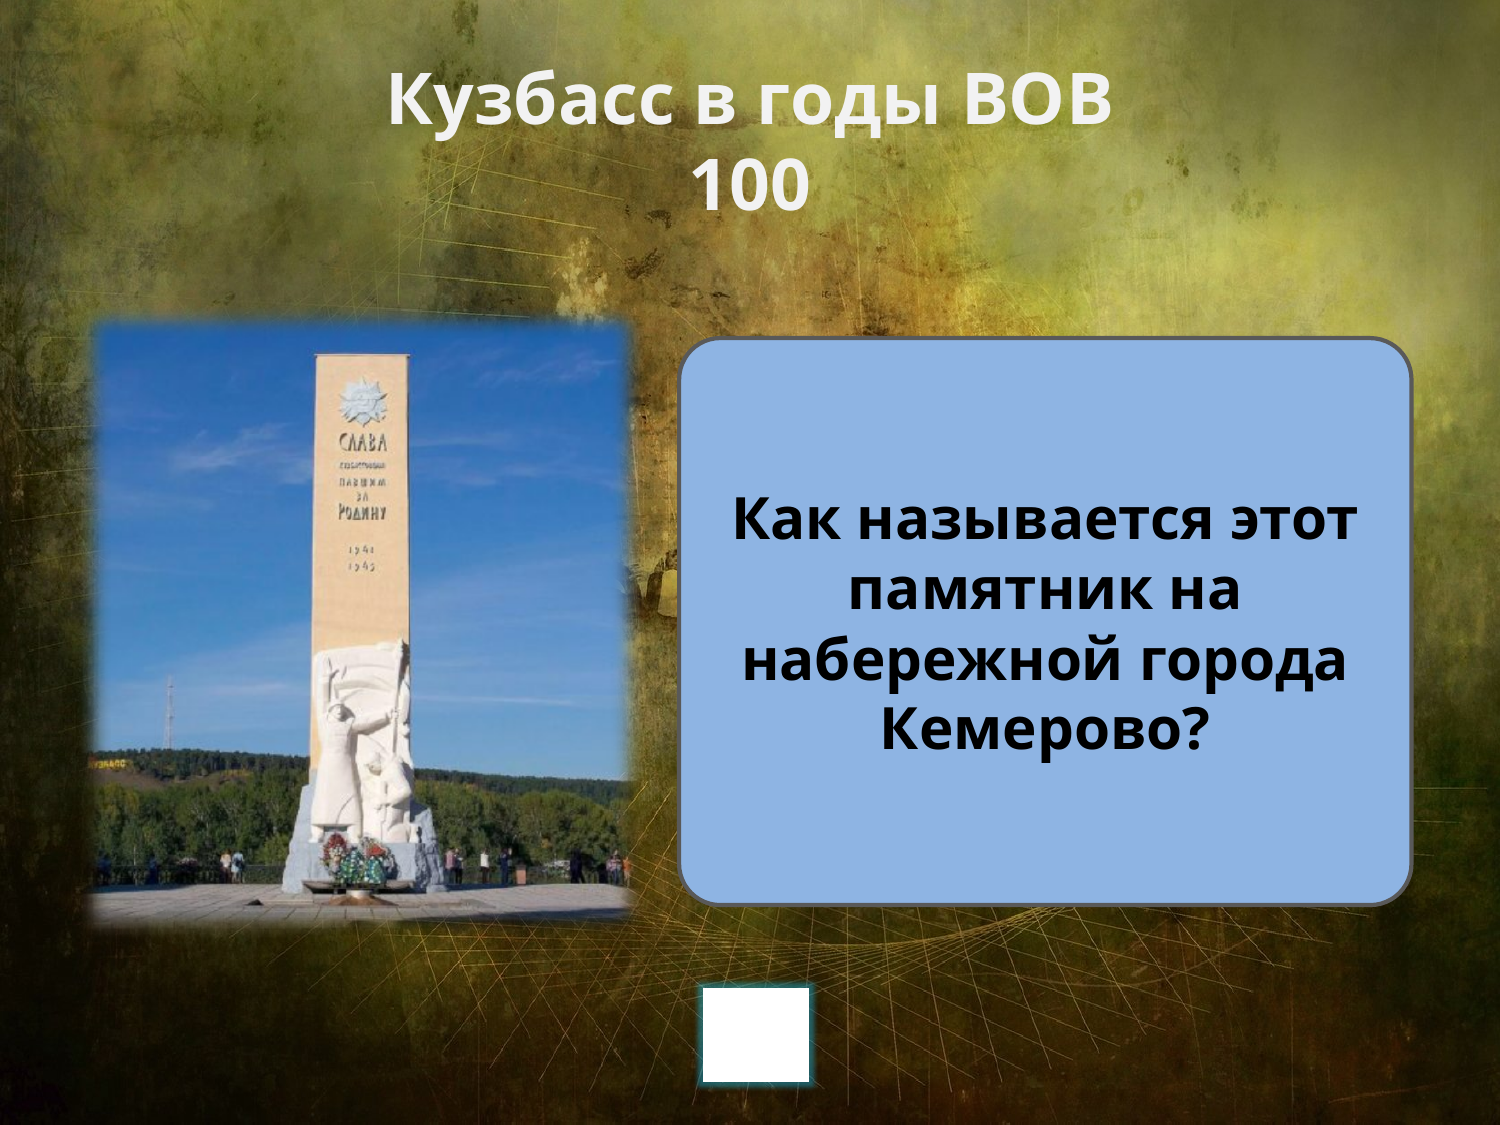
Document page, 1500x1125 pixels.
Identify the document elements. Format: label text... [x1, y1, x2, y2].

title Кузбасс в годы ВОВ 100 [75, 45, 1425, 233]
picture [0, 0, 1500, 1125]
text_box [701, 986, 811, 1084]
text_box Как называется этот памятник на набережной города Кемерово? [676, 335, 1414, 908]
